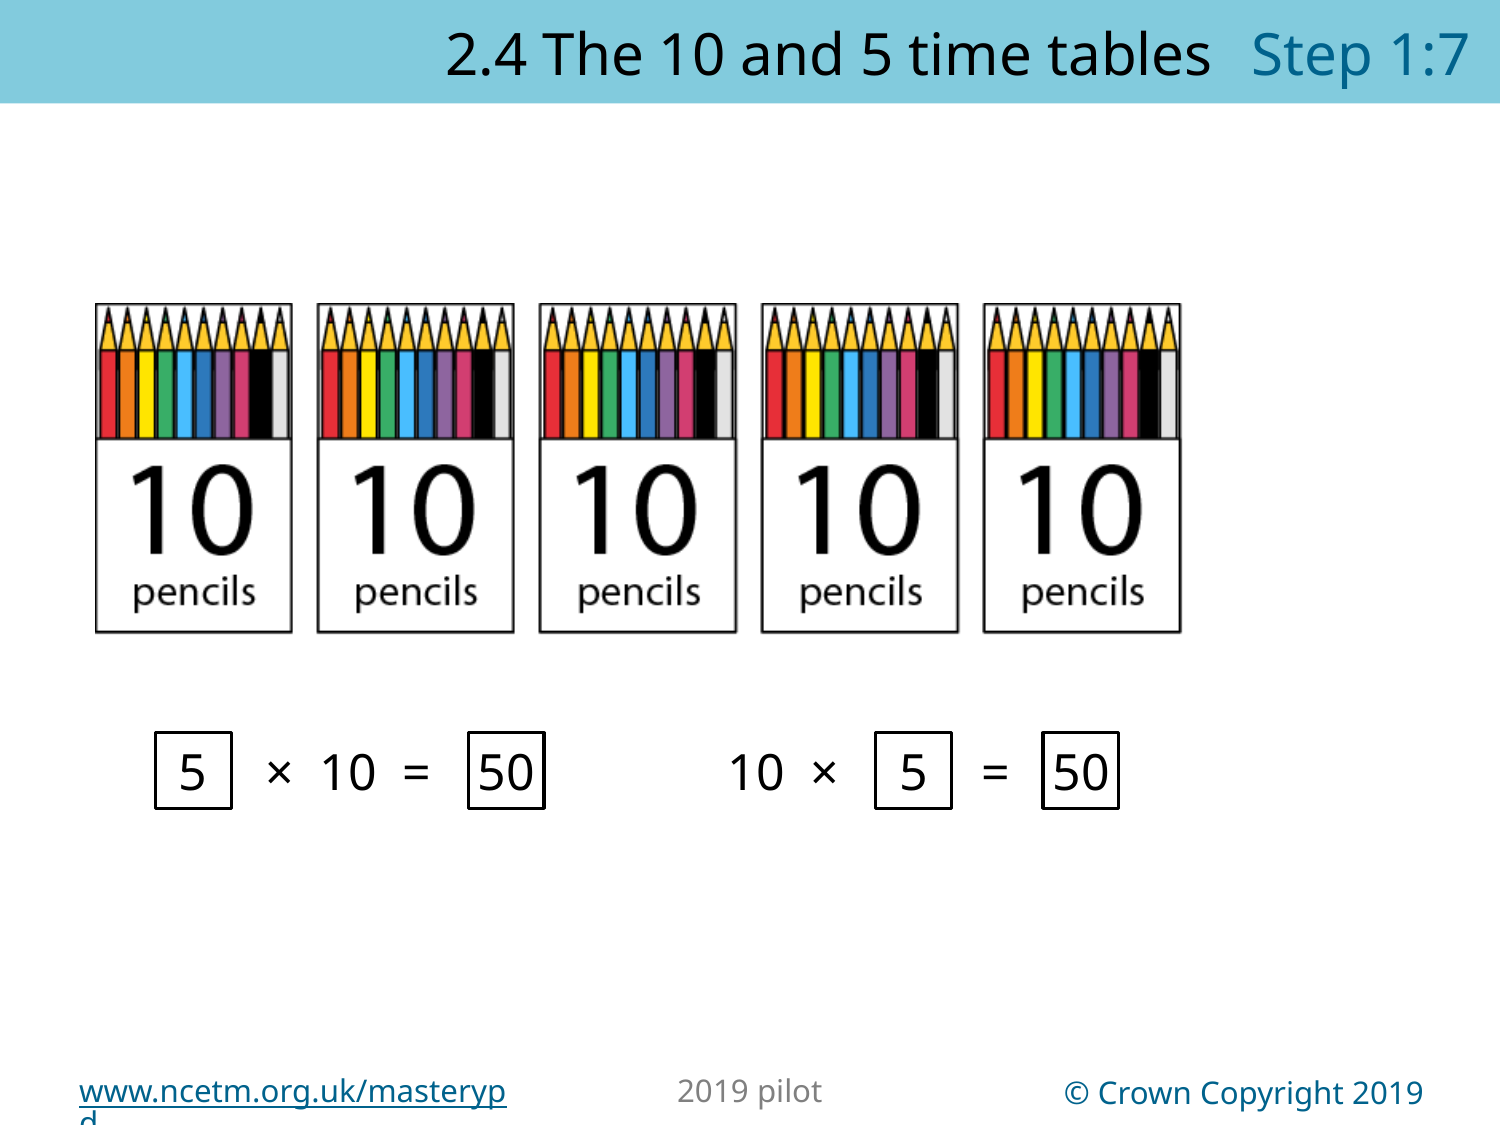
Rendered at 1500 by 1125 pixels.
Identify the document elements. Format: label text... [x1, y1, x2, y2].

text_box = [966, 732, 1025, 808]
text_box 50 [1037, 732, 1125, 808]
text_box [155, 732, 232, 809]
text_box 10 × [712, 732, 881, 808]
text_box 50 [462, 732, 550, 808]
picture [95, 303, 1187, 639]
text_box × 10 = [250, 732, 447, 808]
list 2.4 The 10 and 5 time tables Step 1:7 [0, 0, 1500, 104]
text_box [875, 732, 952, 809]
